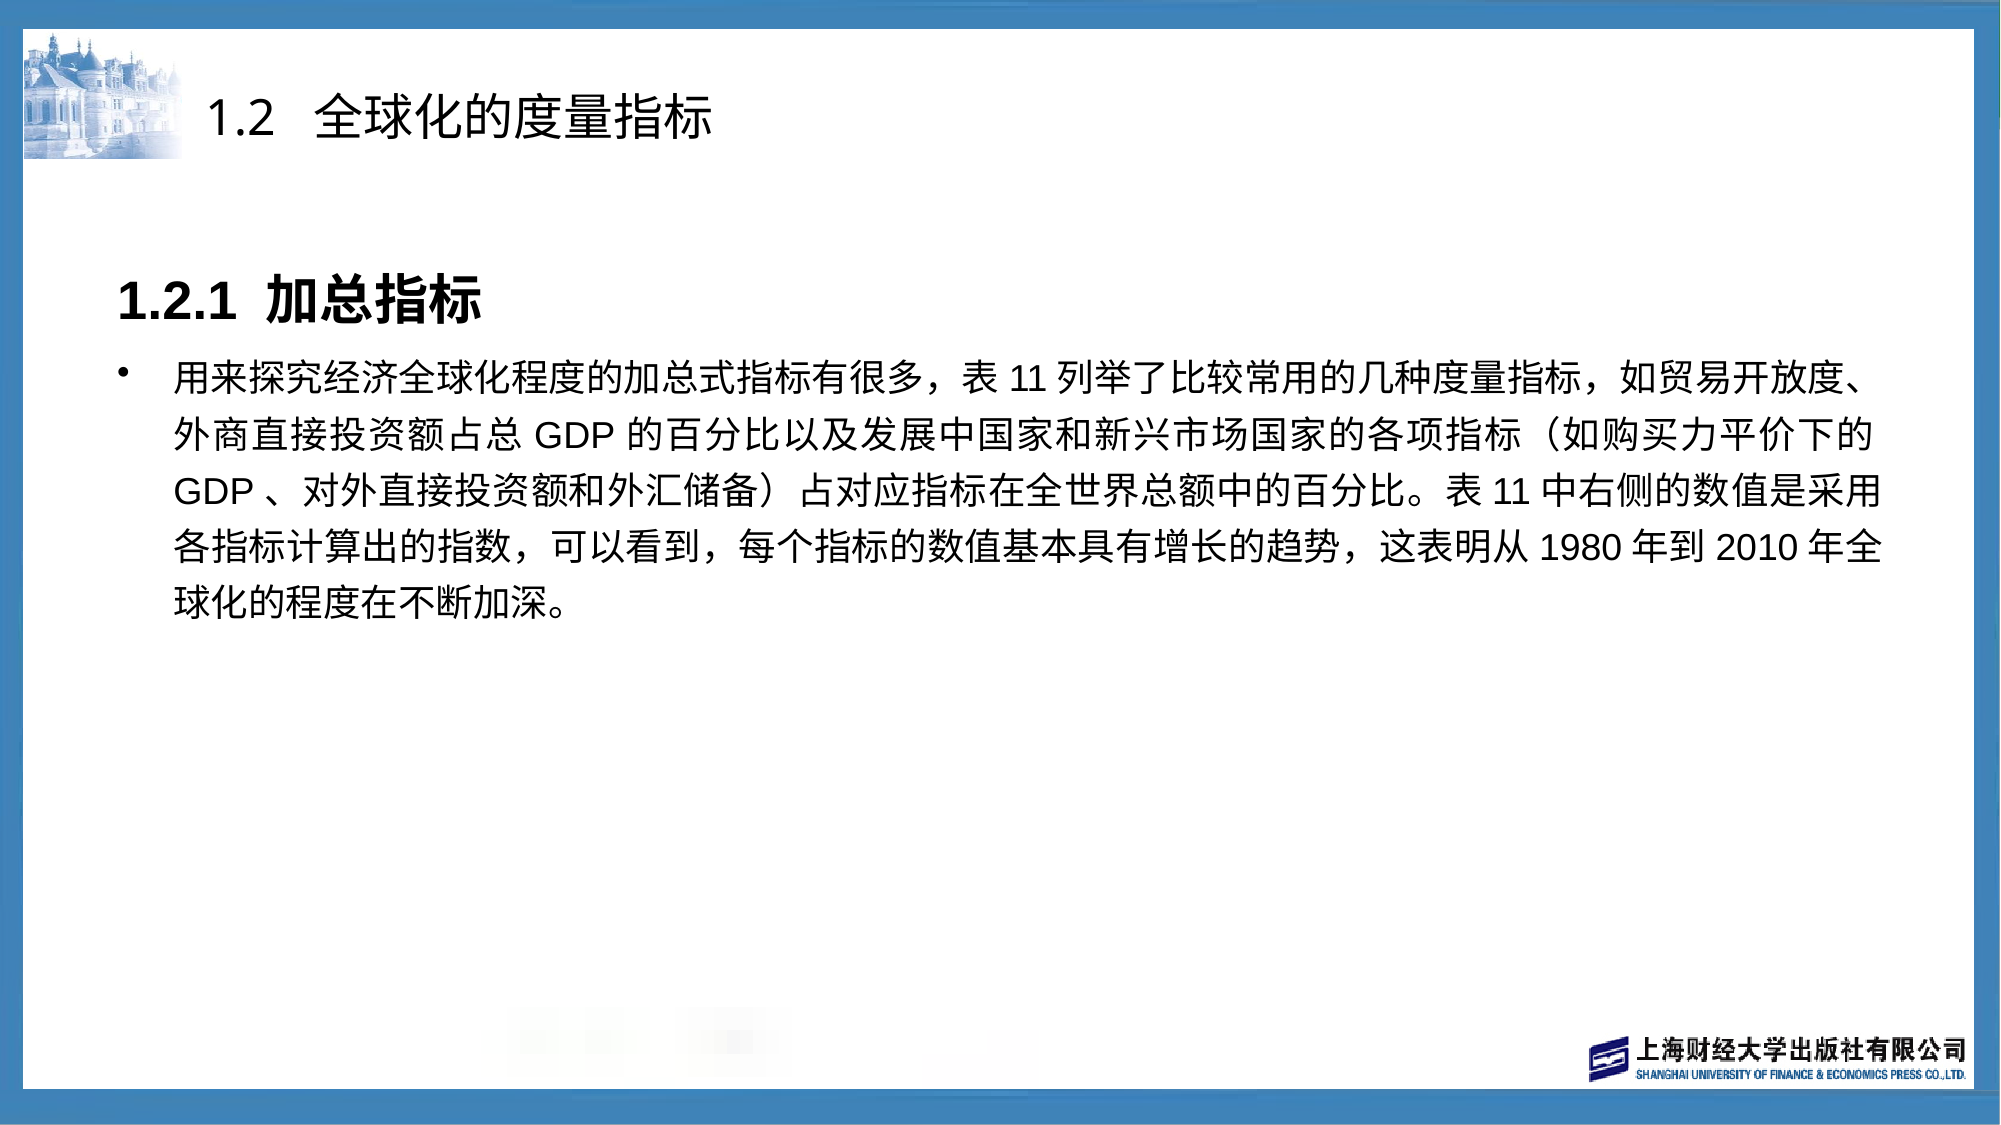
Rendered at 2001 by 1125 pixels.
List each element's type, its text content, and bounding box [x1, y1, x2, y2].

picture [0, 0, 2001, 1125]
list 1.2.1 加总指标 用来探究经济全球化程度的加总式指标有很多，表11列举了比较常用的几种度量指标，如贸易开放度、外商直接投资额占总GDP的百分比以及发展中国家和新兴市场国家的各项指标（如购买力平价下的GDP、对外直接投资额和外汇储备）占对应指标在全世界总额中的百分比。表11中右侧的数值是采用各指标计算出的指数，可以看到，每个指标的数值基本具有增长的趋势，这表明从1980年到2010年全球化的程度在不断加深。 [102, 241, 1898, 1065]
title 1.2 全球化的度量指标 [190, 64, 1547, 168]
